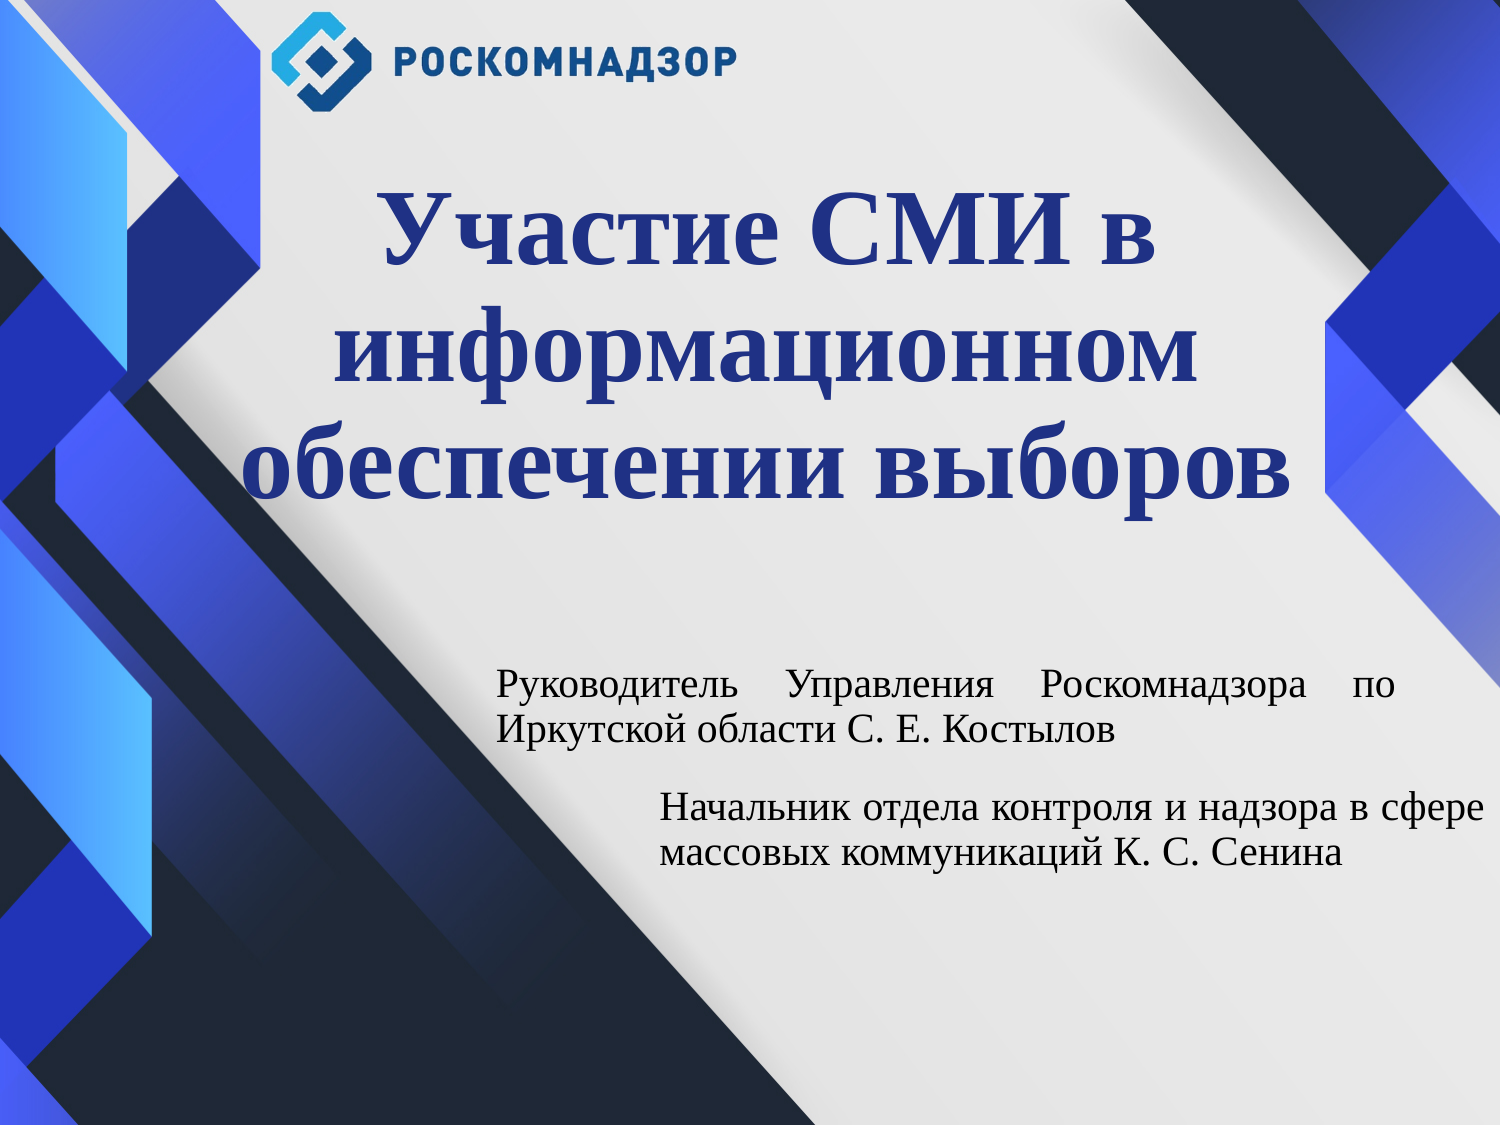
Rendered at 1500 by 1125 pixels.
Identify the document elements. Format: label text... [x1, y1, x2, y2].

text_box Руководитель Управления Роскомнадзора по Иркутской области С. Е. Костылов [481, 654, 1411, 760]
picture [0, 0, 1500, 1125]
text_box Начальник отдела контроля и надзора в сфере массовых коммуникаций К. С. Сенина [644, 777, 1500, 882]
title Участие СМИ в информационном обеспечении выборов [16, 137, 1500, 530]
